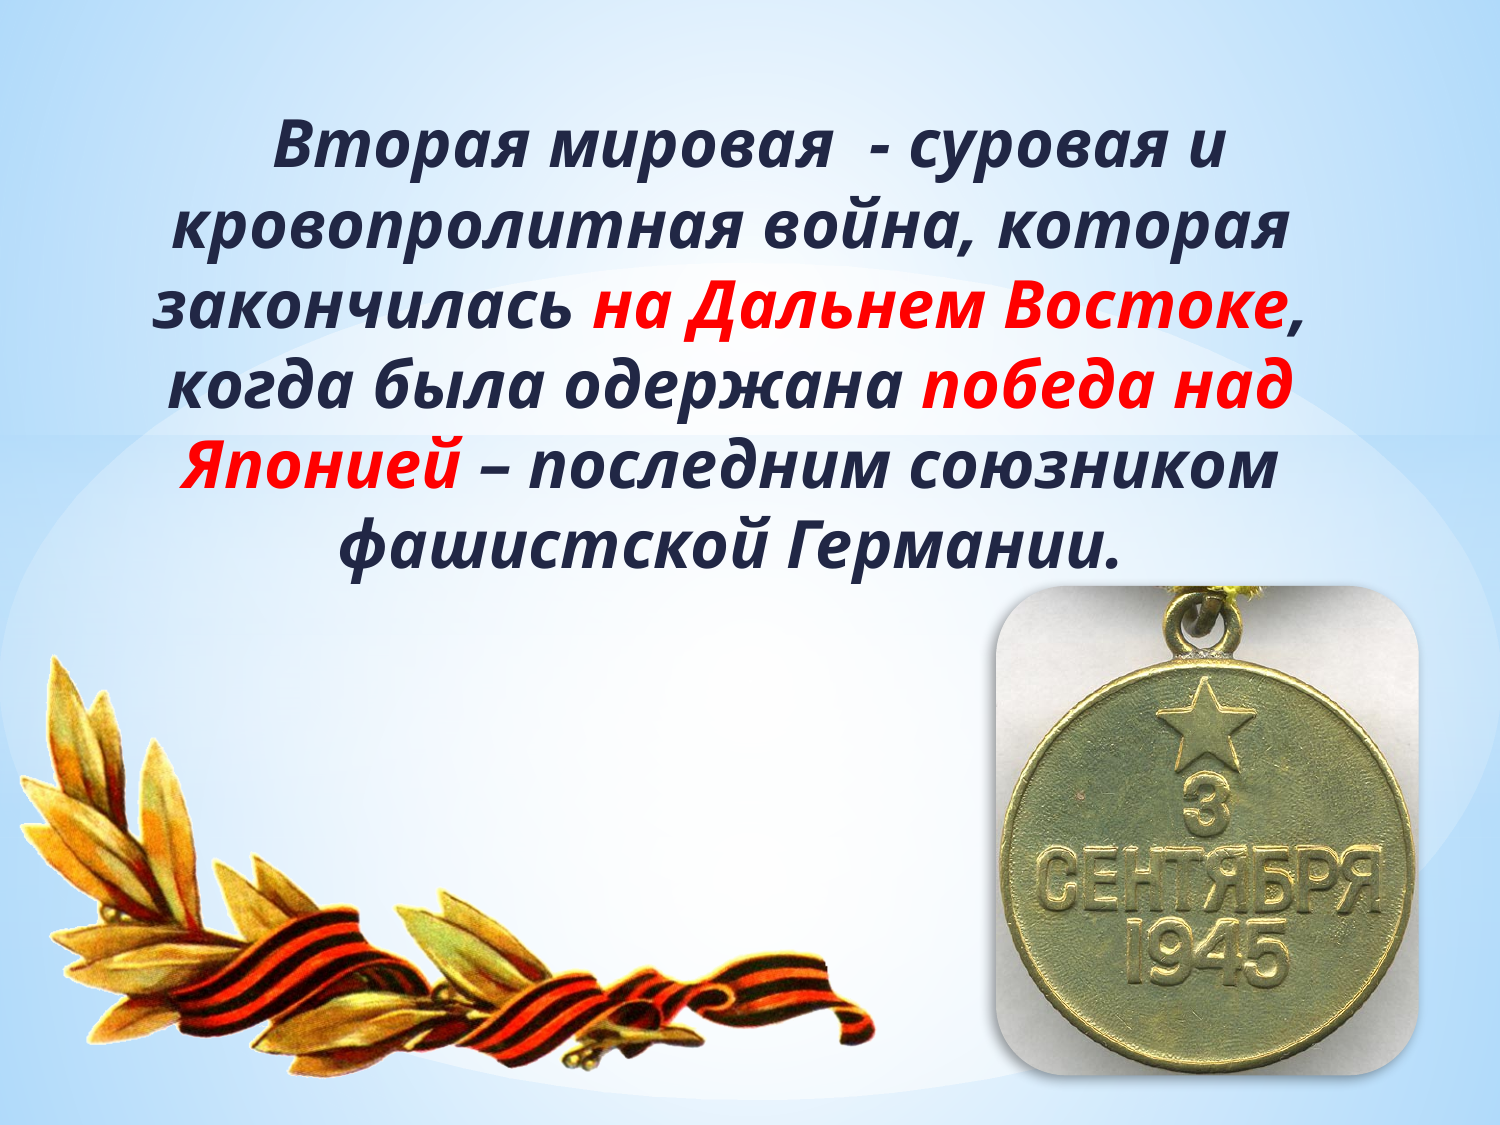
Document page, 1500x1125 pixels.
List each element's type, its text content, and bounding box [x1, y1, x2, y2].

list Вторая мировая - суровая и кровопролитная война, которая закончилась на Дальнем Востоке, когда была одержана победа над Японией – последним союзником фашистской Германии. [93, 93, 1369, 622]
picture [0, 620, 950, 1102]
picture [995, 585, 1419, 1076]
